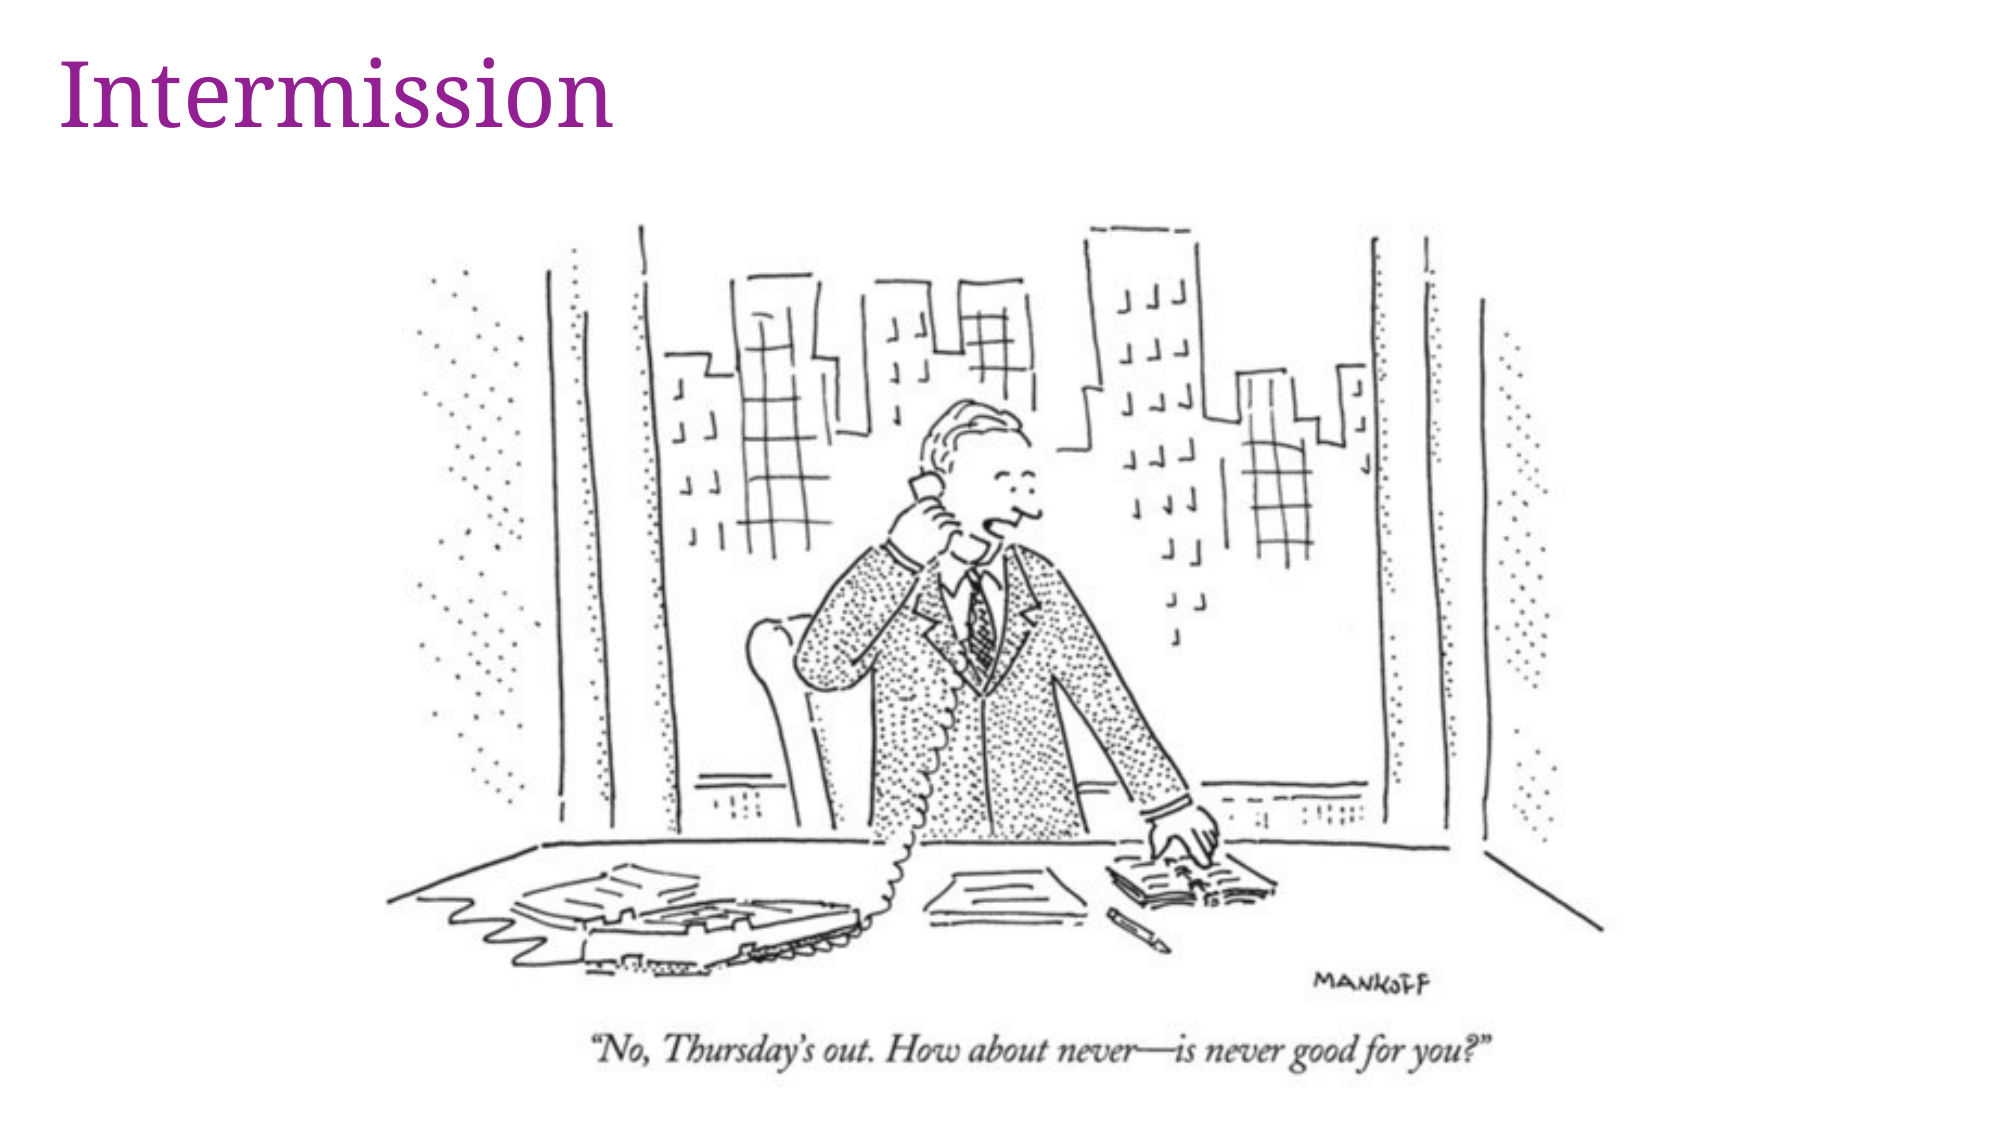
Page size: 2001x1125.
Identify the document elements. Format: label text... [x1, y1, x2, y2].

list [368, 206, 1626, 1087]
title Intermission [43, 25, 1953, 171]
